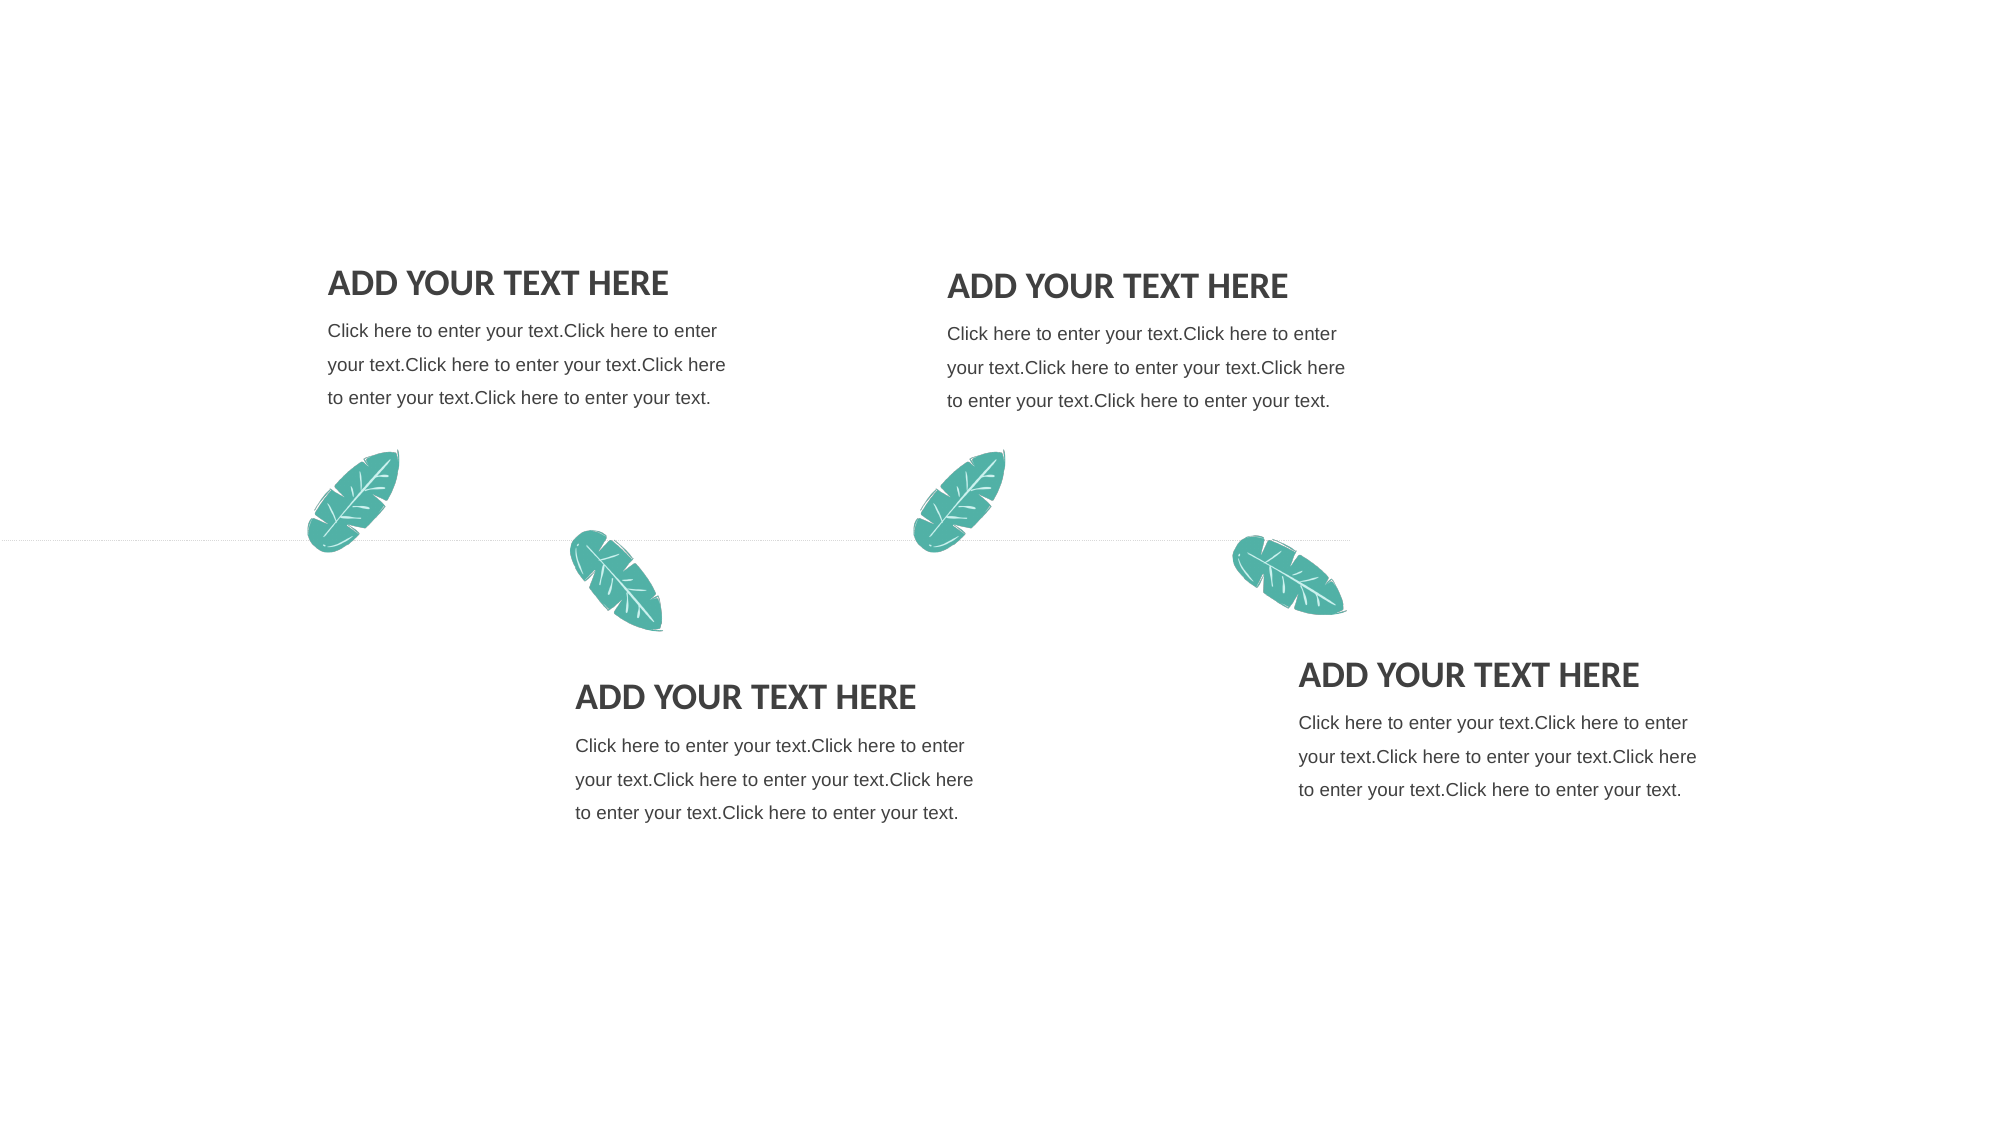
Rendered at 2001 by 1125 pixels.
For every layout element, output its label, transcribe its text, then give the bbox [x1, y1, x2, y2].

picture [525, 518, 706, 642]
text_box Click here to enter your text.Click here to enter your text.Click here to enter your text.Click here to enter your text.Click here to enter your text. [932, 303, 1377, 419]
text_box ADD YOUR TEXT HERE [560, 664, 933, 714]
text_box ADD YOUR TEXT HERE [313, 250, 685, 300]
picture [1194, 512, 1377, 642]
picture [875, 420, 1044, 588]
text_box ADD YOUR TEXT HERE [932, 253, 1304, 303]
text_box Click here to enter your text.Click here to enter your text.Click here to enter your text.Click here to enter your text.Click here to enter your text. [312, 300, 758, 417]
text_box ADD YOUR TEXT HERE [1283, 642, 1656, 692]
text_box Click here to enter your text.Click here to enter your text.Click here to enter your text.Click here to enter your text.Click here to enter your text. [1283, 692, 1729, 808]
text_box Click here to enter your text.Click here to enter your text.Click here to enter your text.Click here to enter your text.Click here to enter your text. [560, 714, 1006, 831]
picture [270, 420, 439, 588]
